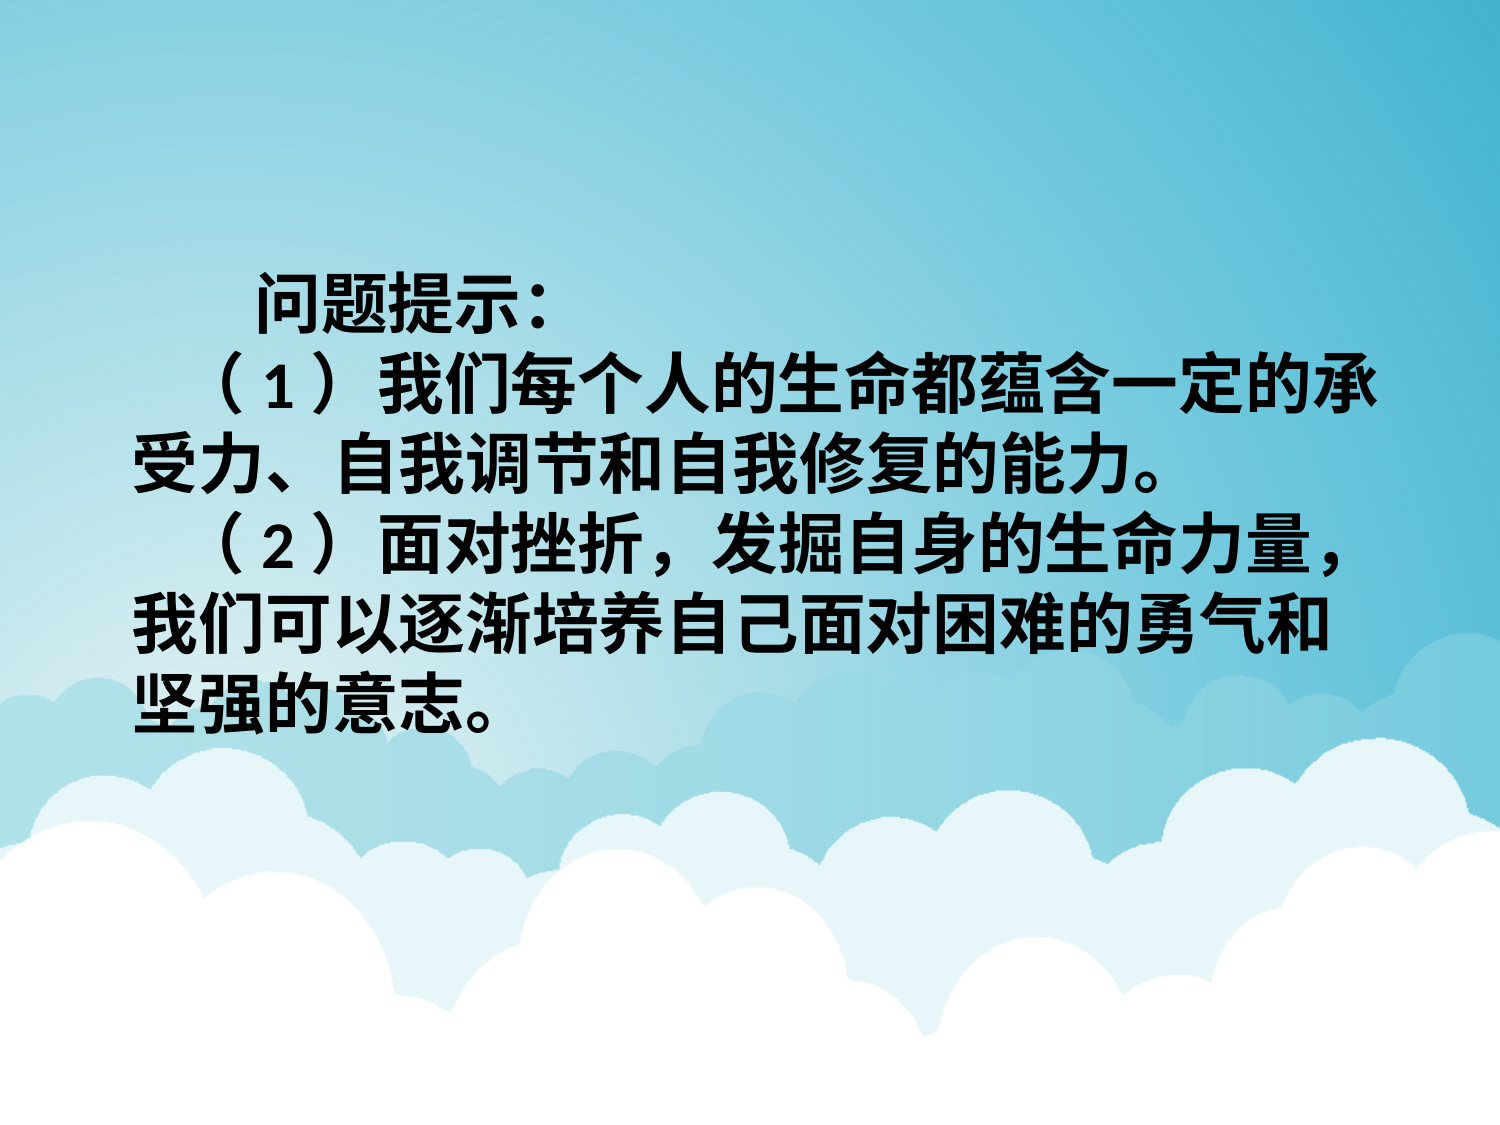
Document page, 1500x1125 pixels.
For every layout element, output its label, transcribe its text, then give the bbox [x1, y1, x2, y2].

text_box [163, 117, 1348, 212]
text_box 问题提示： （1）我们每个人的生命都蕴含一定的承受力、自我调节和自我修复的能力。 （2）面对挫折，发掘自身的生命力量，我们可以逐渐培养自己面对困难的勇气和坚强的意志。 [117, 254, 1413, 749]
picture [0, 0, 1500, 1125]
